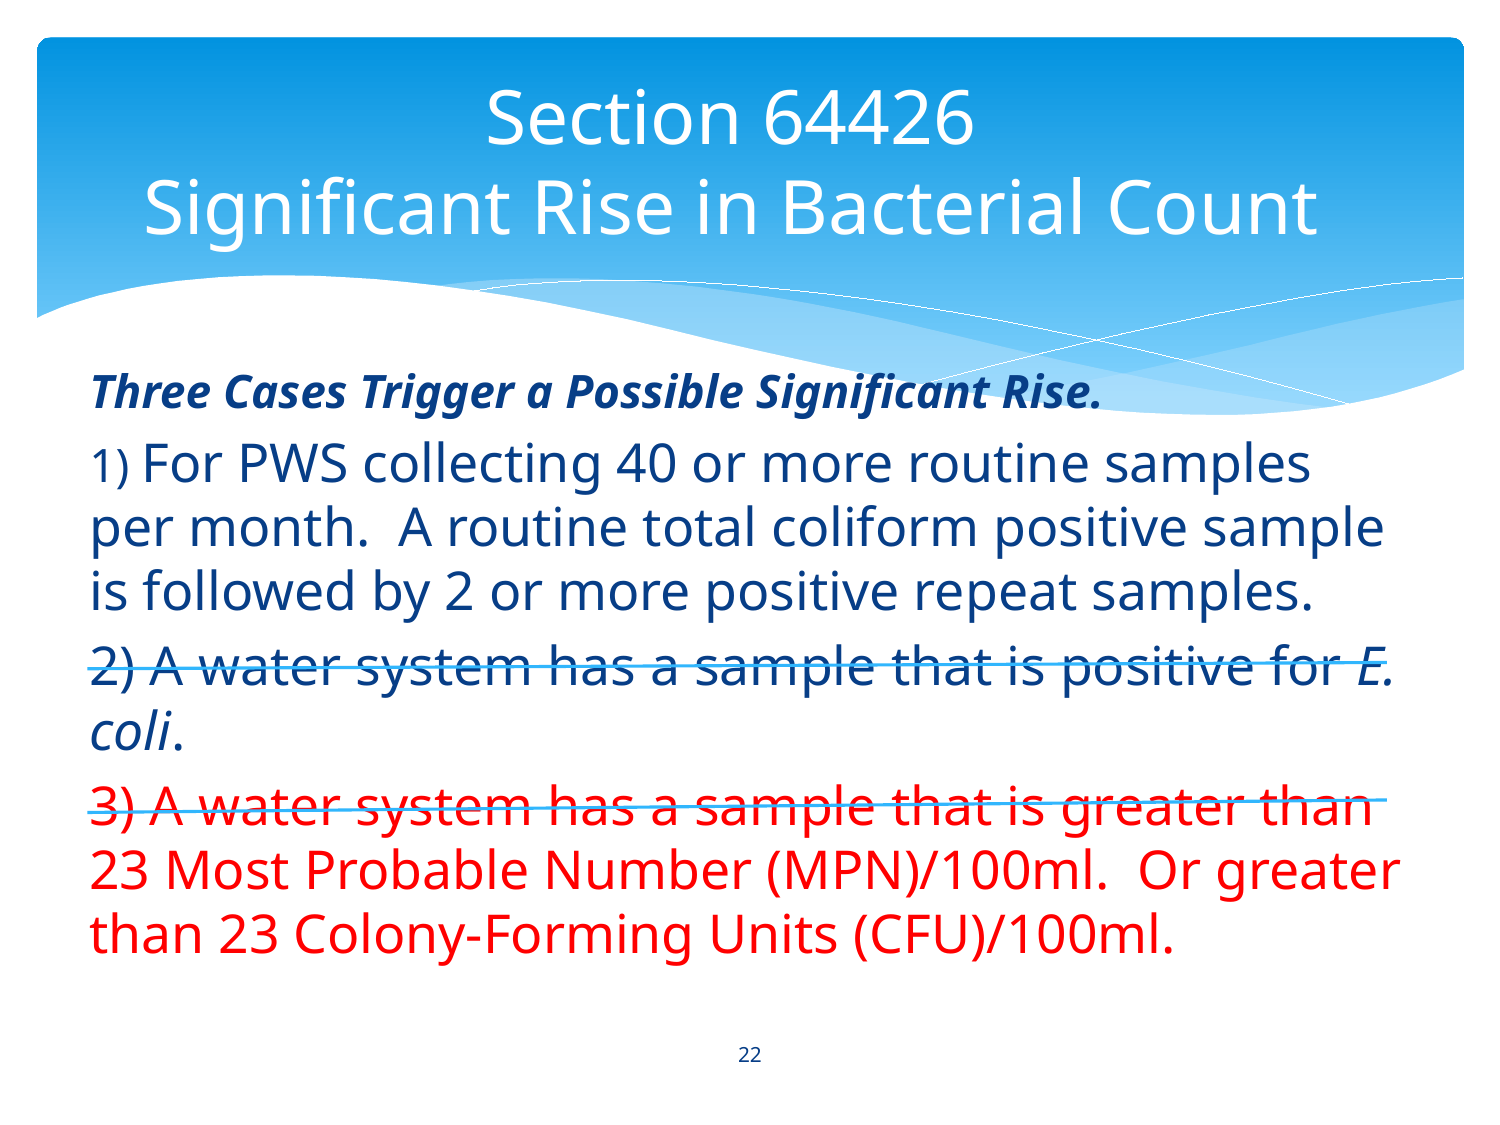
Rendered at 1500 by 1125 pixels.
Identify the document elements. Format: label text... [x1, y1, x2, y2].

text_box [87, 662, 1387, 669]
text_box Section 64426 Significant Rise in Bacterial Count [37, 62, 1425, 303]
list Three Cases Trigger a Possible Significant Rise. 1) For PWS collecting 40 or more routine samples per month. A routine total coliform positive sample is followed by 2 or more positive repeat samples. 2) A water system has a sample that is positive for E. coli. 3) A water system has a sample that is greater than 23 Most Probable Number (MPN)/100ml. Or greater than 23 Colony-Forming Units (CFU)/100ml. [74, 303, 1425, 1050]
slide_number 22 [654, 1025, 846, 1086]
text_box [87, 799, 1387, 813]
